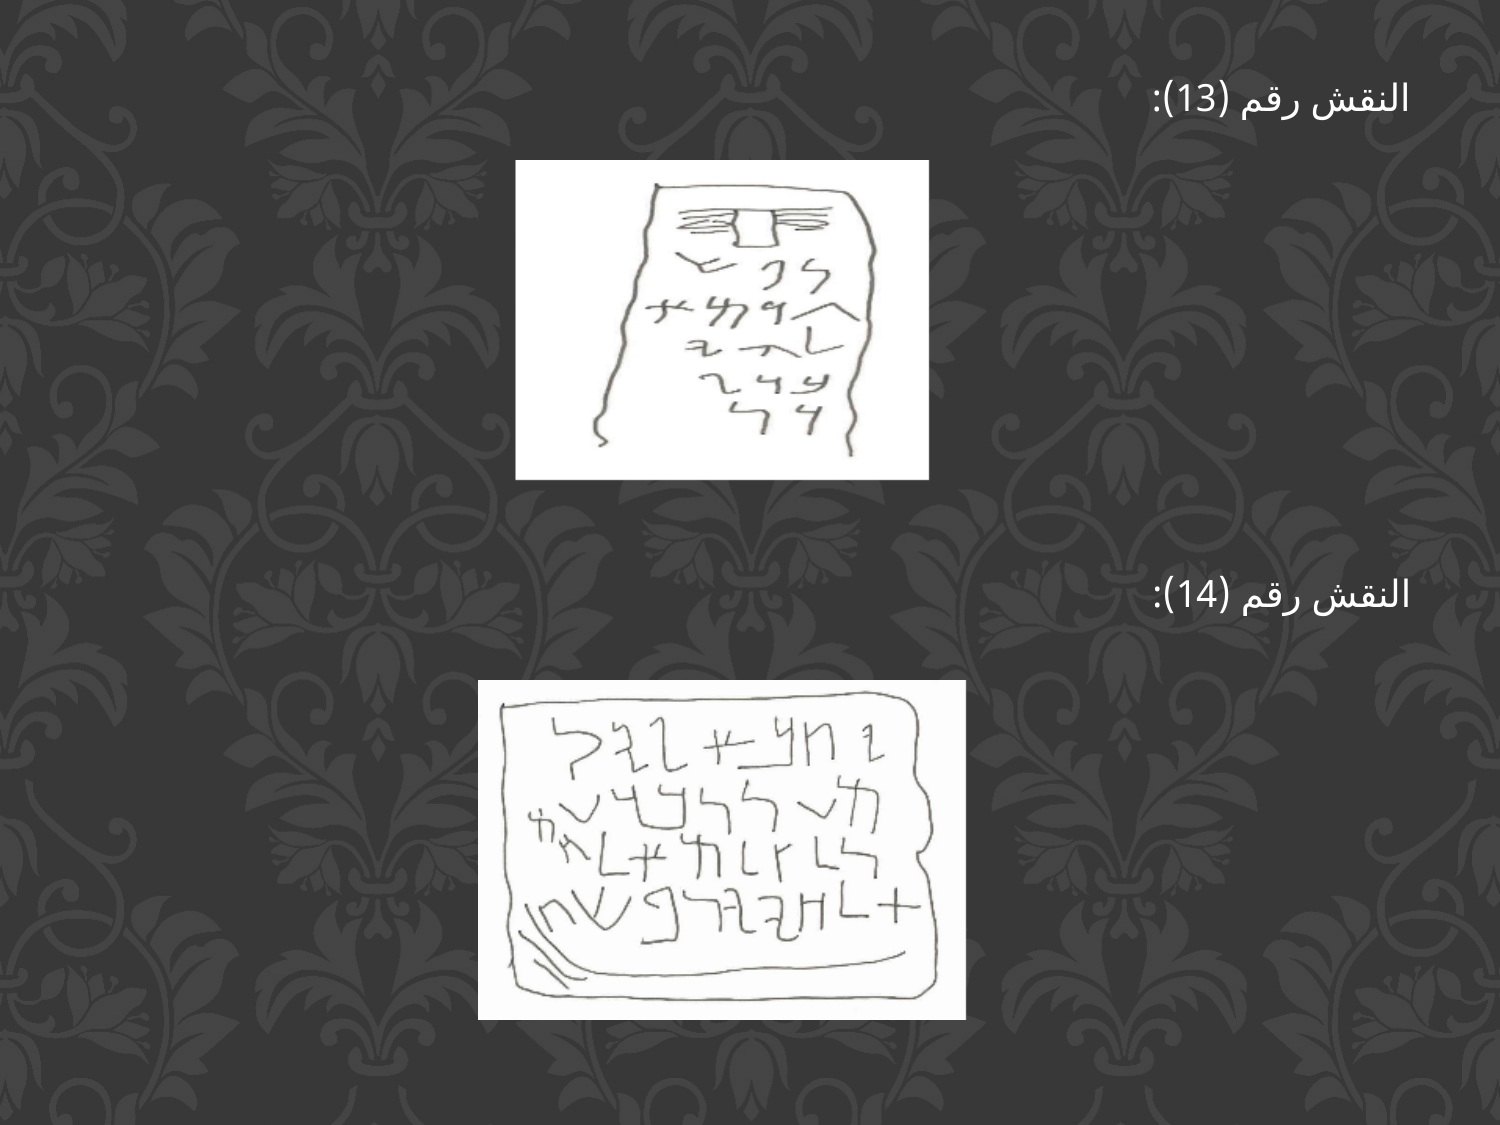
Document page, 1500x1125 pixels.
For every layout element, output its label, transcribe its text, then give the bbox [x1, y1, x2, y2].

picture [478, 680, 968, 1020]
text_box النقش رقم (14): [1096, 562, 1427, 623]
picture [514, 160, 931, 482]
text_box النقش رقم (13): [1095, 66, 1426, 127]
